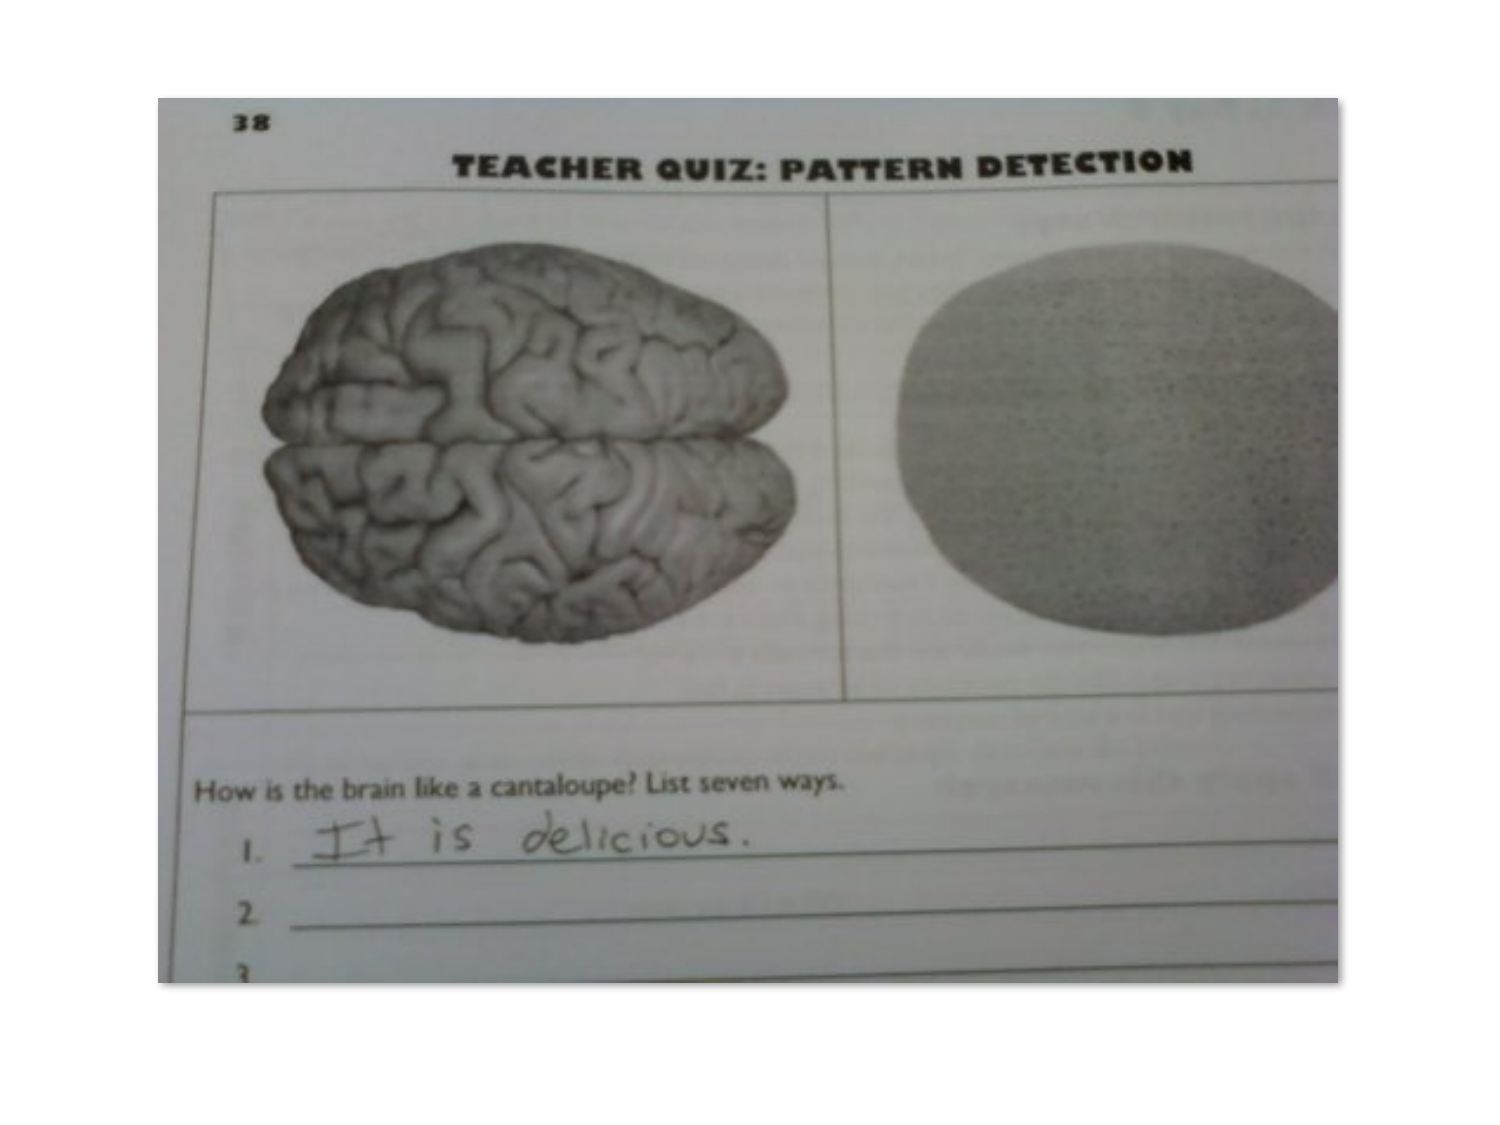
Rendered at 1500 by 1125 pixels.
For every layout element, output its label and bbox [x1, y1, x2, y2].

picture [158, 98, 1338, 983]
